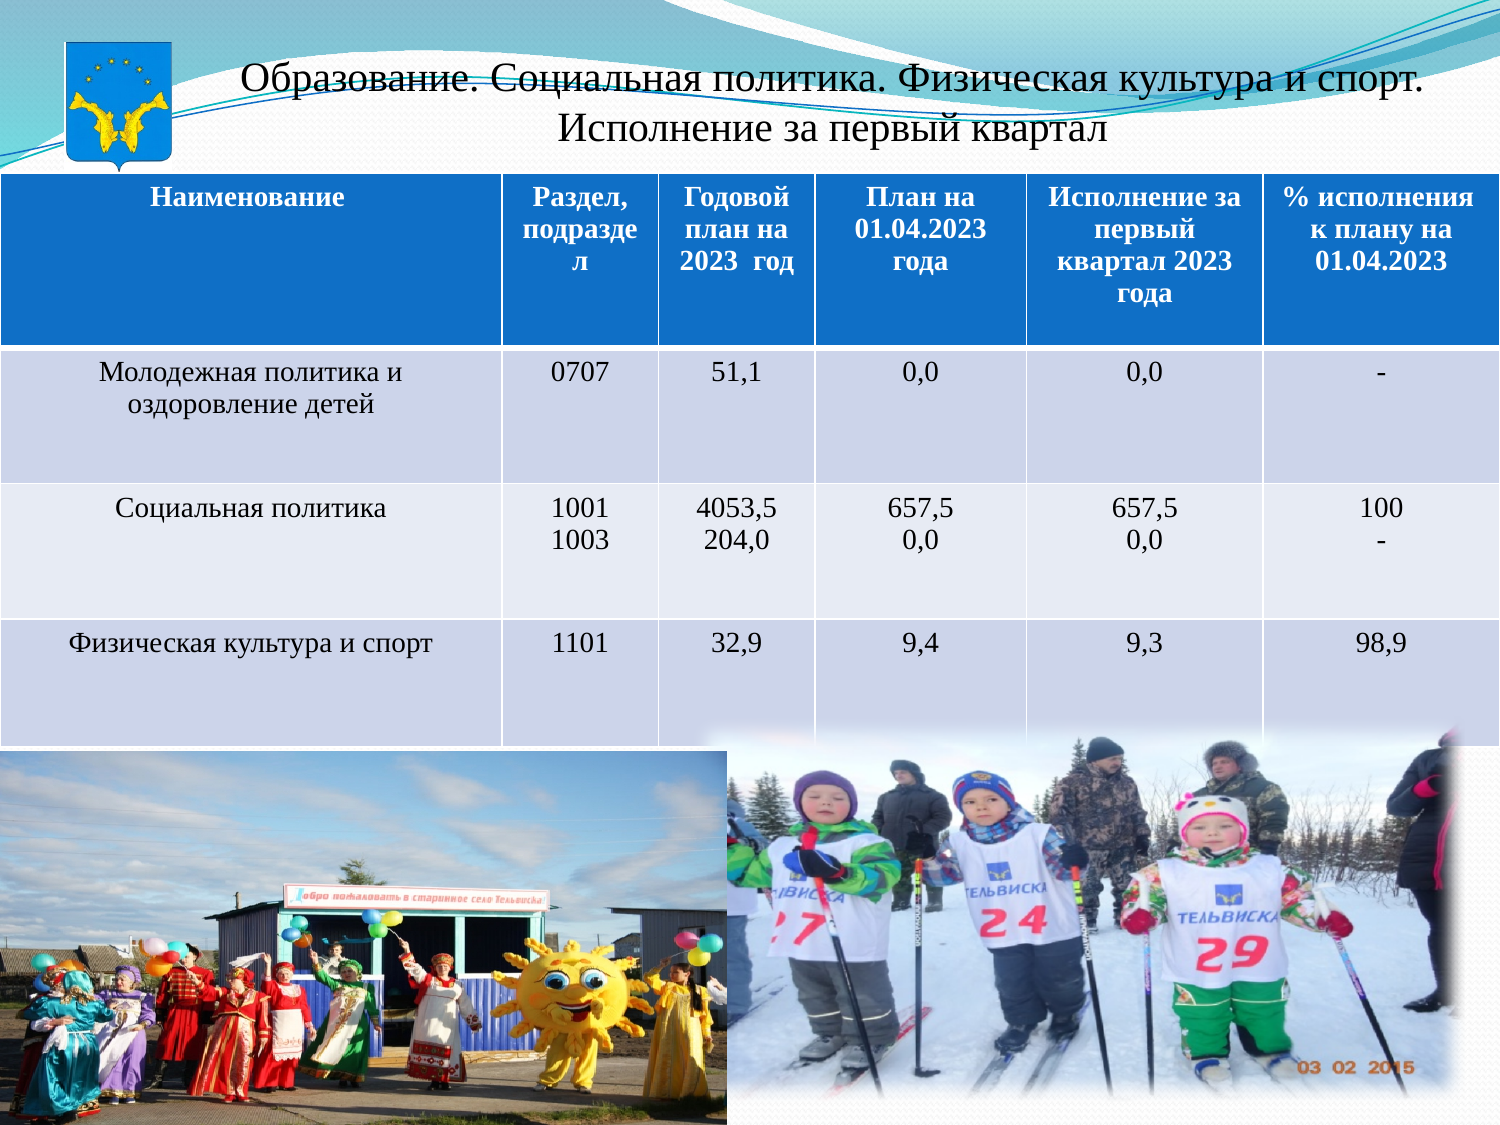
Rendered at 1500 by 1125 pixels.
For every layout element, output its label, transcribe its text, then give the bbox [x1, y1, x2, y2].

table_cell - [1264, 351, 1499, 483]
table_header Годовой план на 2023 год [659, 174, 814, 345]
table_header Исполнение за первый квартал 2023 года [1027, 174, 1262, 345]
table_header Наименование [1, 174, 501, 345]
table_cell 100 - [1264, 484, 1499, 618]
table_cell 98,9 [1264, 620, 1499, 746]
table_cell 9,4 [816, 620, 1026, 715]
text_box Образование. Социальная политика. Физическая культура и спорт. Исполнение за первый квартал [194, 42, 1471, 158]
table_cell 32,9 [659, 620, 814, 746]
table_header План на 01.04.2023 года [816, 174, 1026, 345]
table_cell 1101 [503, 620, 658, 746]
table_cell 9,3 [1027, 620, 1262, 715]
table_cell 4053,5 204,0 [659, 484, 814, 618]
table_cell Социальная политика [1, 484, 501, 618]
table_cell Молодежная политика и оздоровление детей [1, 351, 501, 483]
table_cell 0,0 [1027, 351, 1262, 483]
picture [0, 715, 1465, 1125]
table_cell 657,5 0,0 [816, 484, 1026, 618]
table_cell 0,0 [816, 351, 1026, 483]
table_cell 0707 [503, 351, 658, 483]
table_cell 1001 1003 [503, 484, 658, 618]
table_cell 51,1 [659, 351, 814, 483]
table_cell Физическая культура и спорт [1, 620, 501, 746]
table_cell 657,5 0,0 [1027, 484, 1262, 618]
table_header % исполнения к плану на 01.04.2023 [1264, 174, 1499, 345]
picture [64, 42, 172, 173]
table_header Раздел, подраздел [503, 174, 658, 345]
